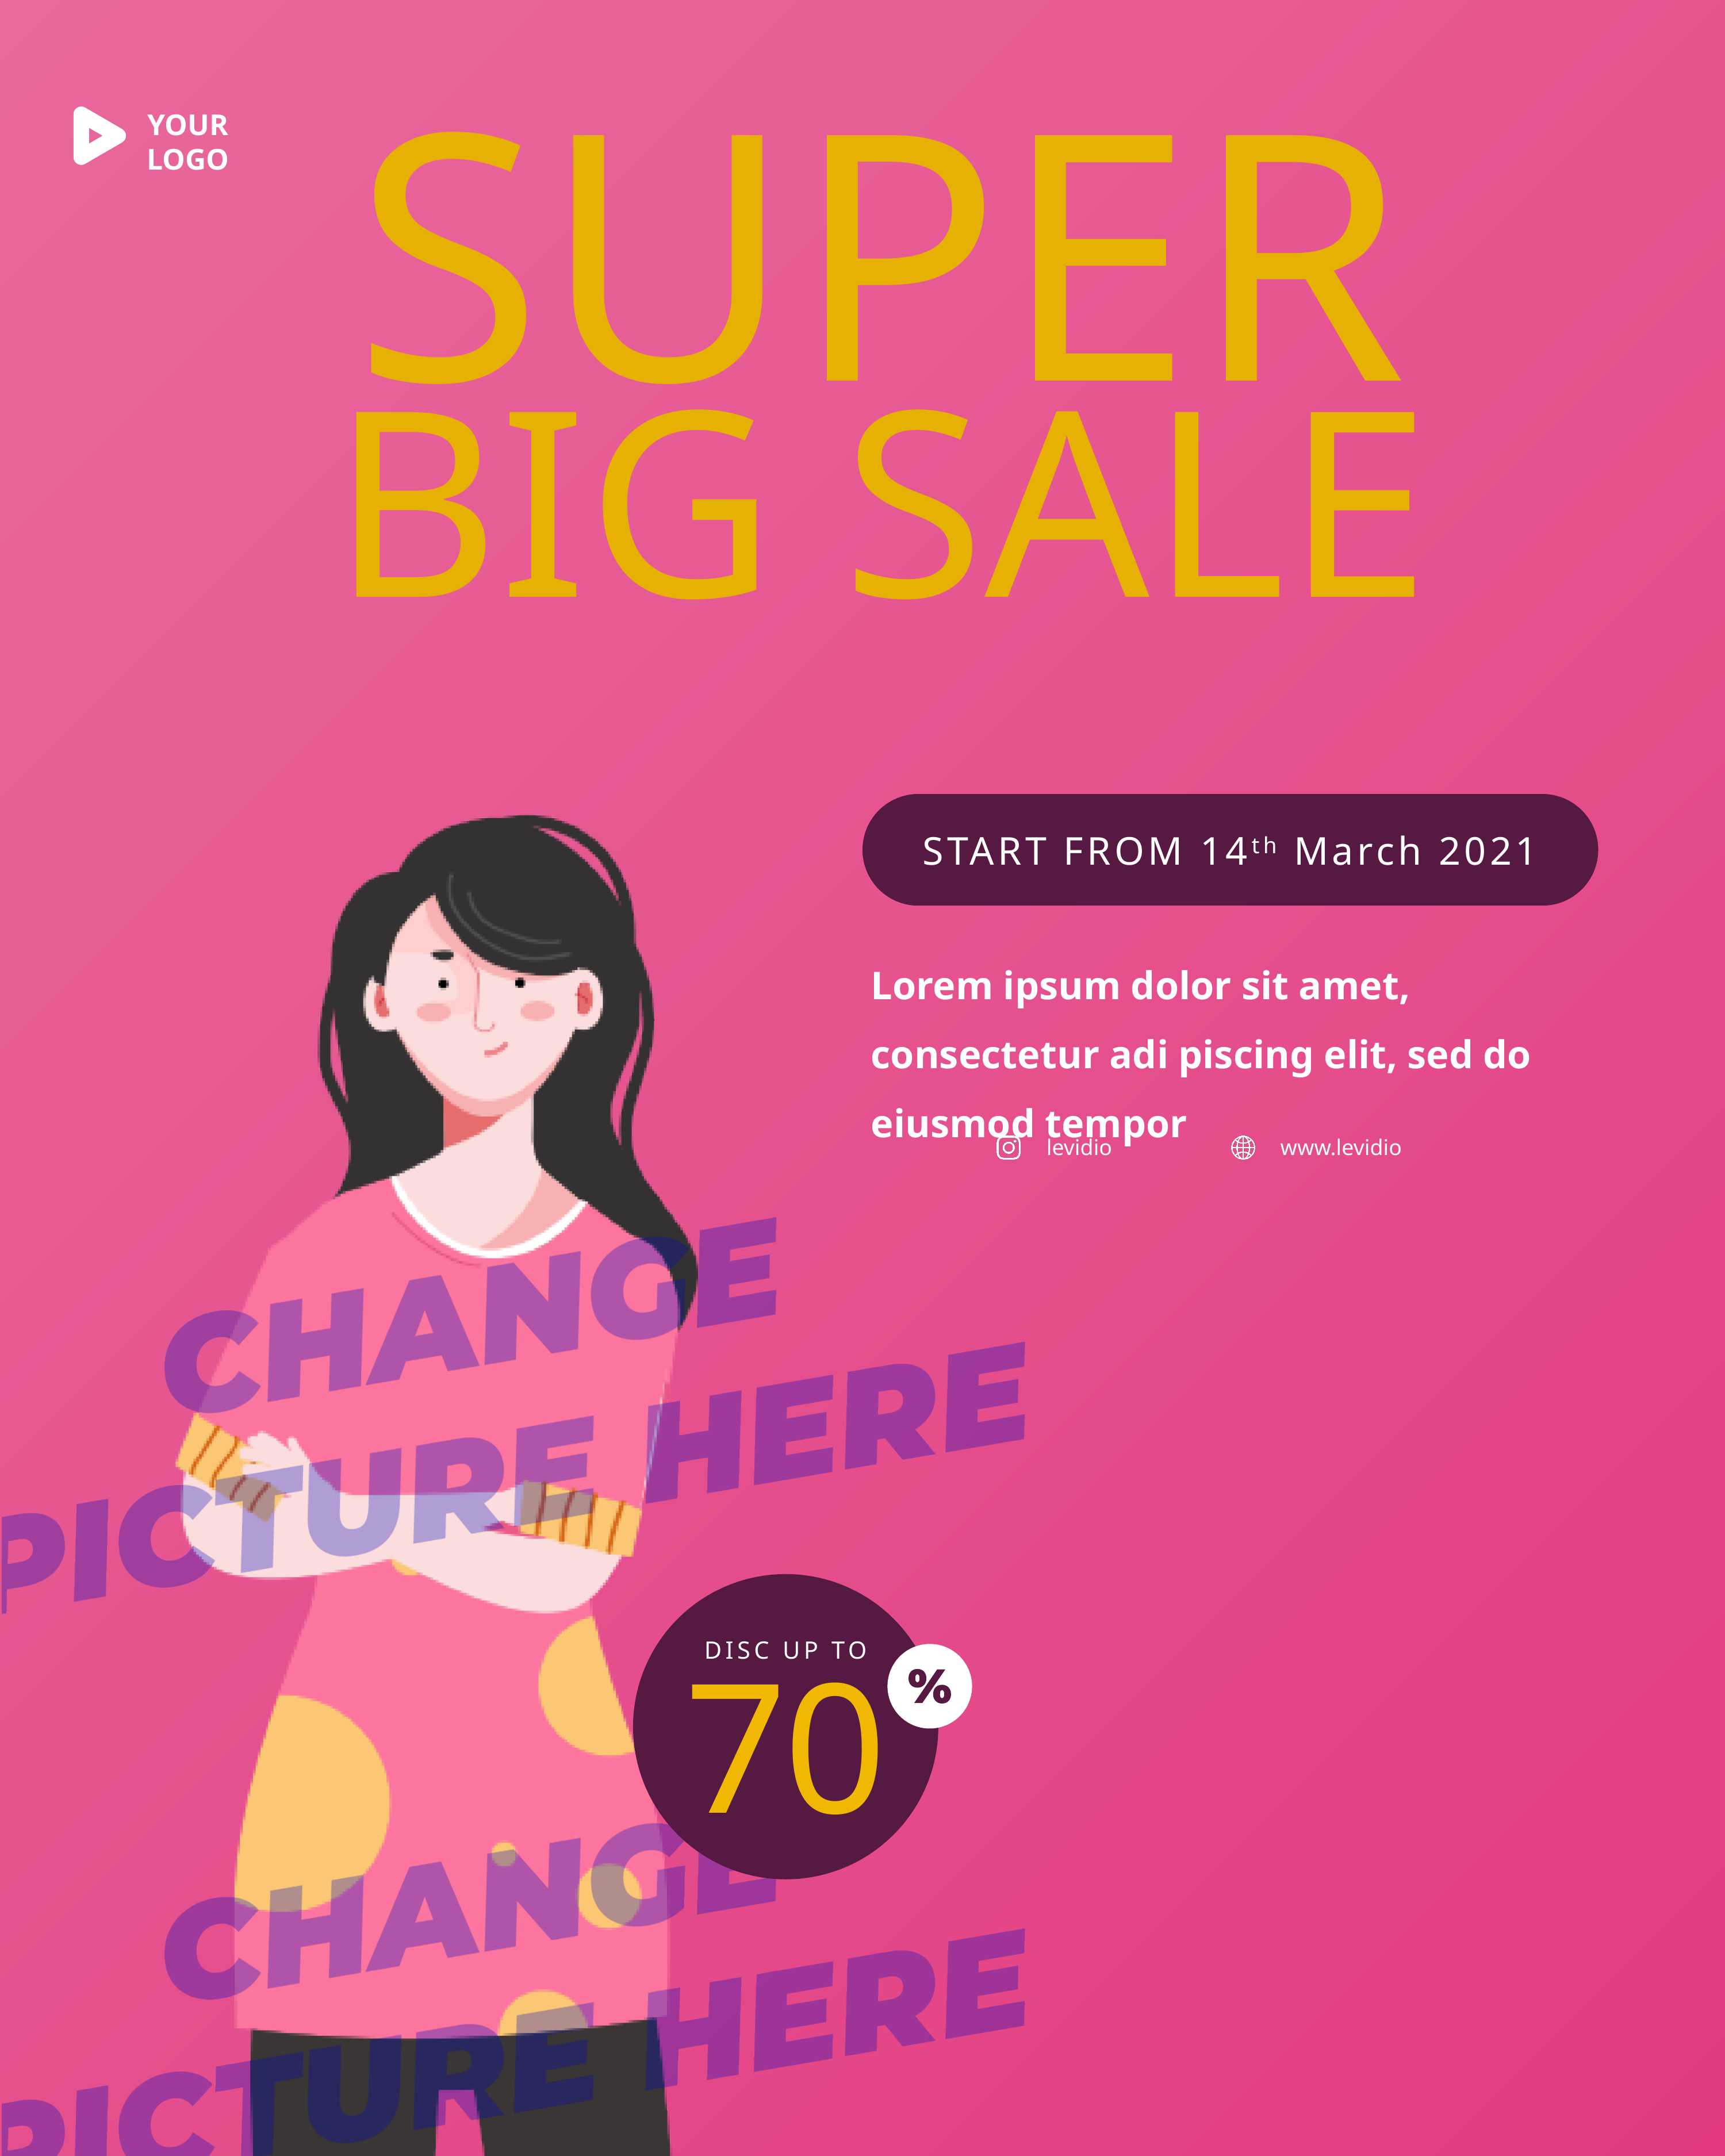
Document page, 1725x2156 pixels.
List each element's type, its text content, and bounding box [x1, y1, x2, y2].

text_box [632, 1574, 938, 1879]
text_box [996, 1129, 1123, 1165]
picture [2, 708, 1035, 2156]
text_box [887, 1644, 972, 1729]
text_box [1231, 1129, 1414, 1165]
text_box BIG SALE [323, 334, 1438, 654]
text_box Lorem ipsum dolor sit amet, consectetur adi piscing elit, sed do eiusmod tempor [1035, 934, 1598, 1150]
text_box SUPER [345, 33, 1416, 334]
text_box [81, 102, 266, 181]
text_box [1035, 793, 1599, 907]
text_box START FROM 14th March 2021 [1035, 822, 1547, 877]
